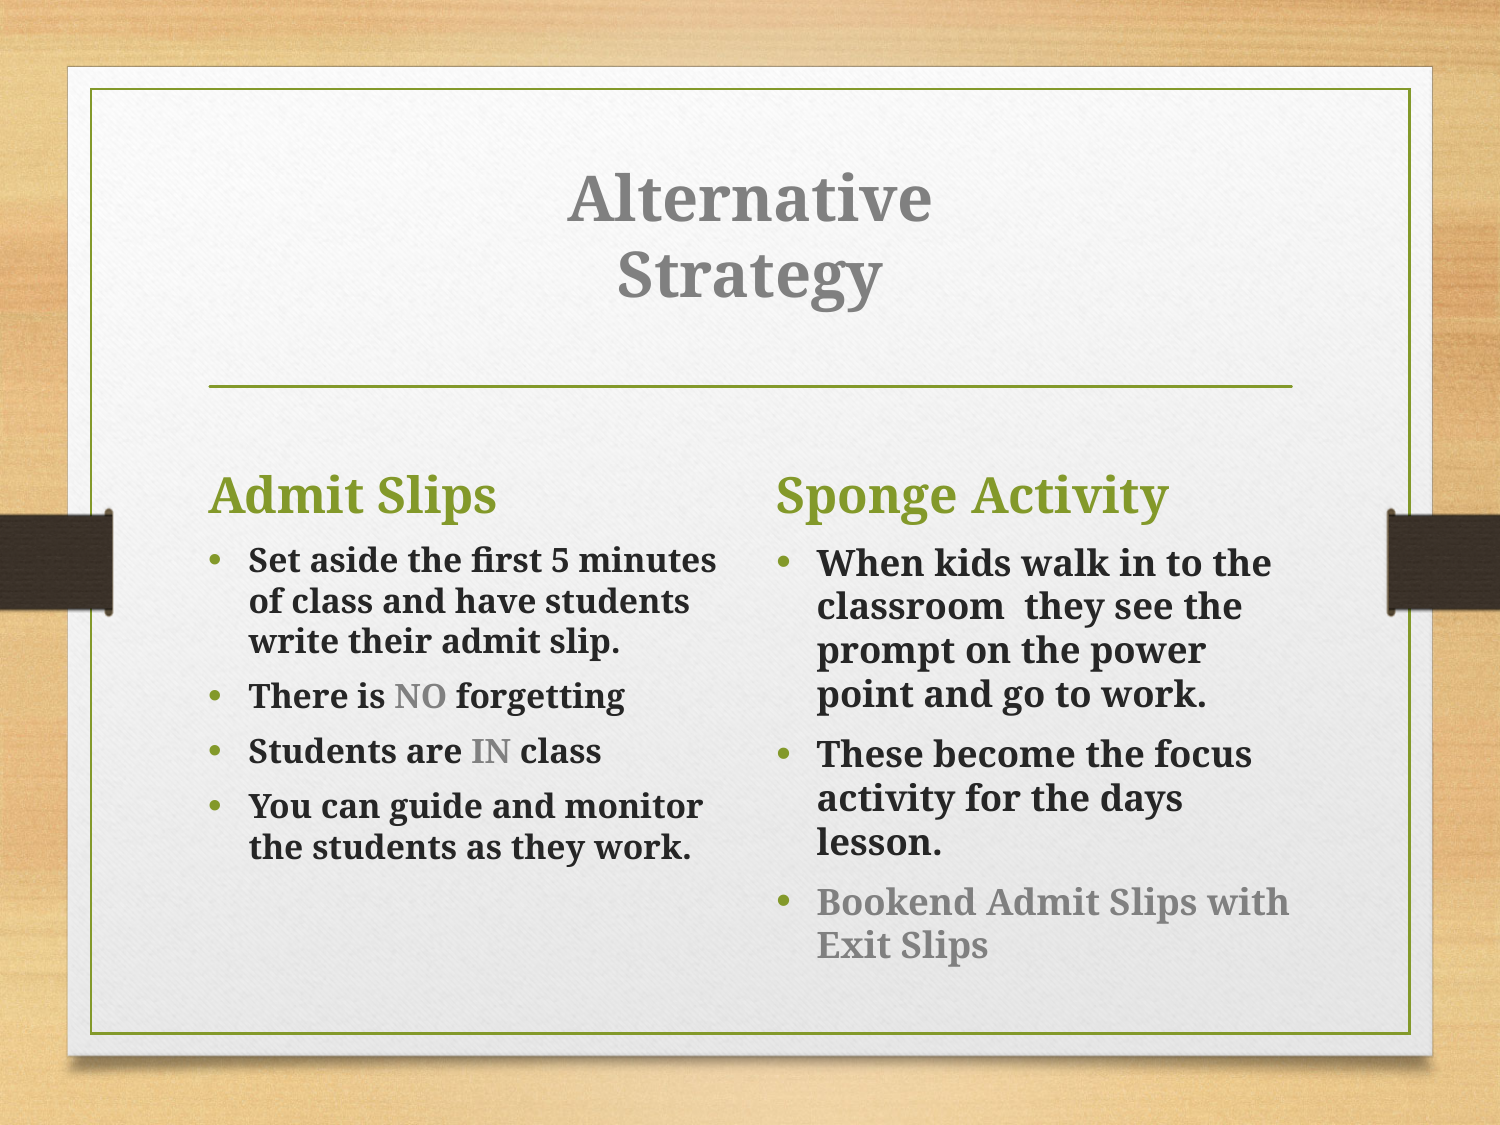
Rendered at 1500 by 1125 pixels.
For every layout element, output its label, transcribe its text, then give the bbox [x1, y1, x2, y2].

picture [0, 0, 1500, 1125]
title Alternative Strategy [193, 150, 1309, 365]
list Admit Slips [193, 436, 741, 531]
list Sponge Activity [761, 436, 1309, 531]
list Set aside the first 5 minutes of class and have students write their admit slip. There is NO forgetting Students are IN class You can guide and monitor the students as they work. [193, 532, 741, 976]
list When kids walk in to the classroom they see the prompt on the power point and go to work. These become the focus activity for the days lesson. Bookend Admit Slips with Exit Slips [761, 532, 1309, 976]
